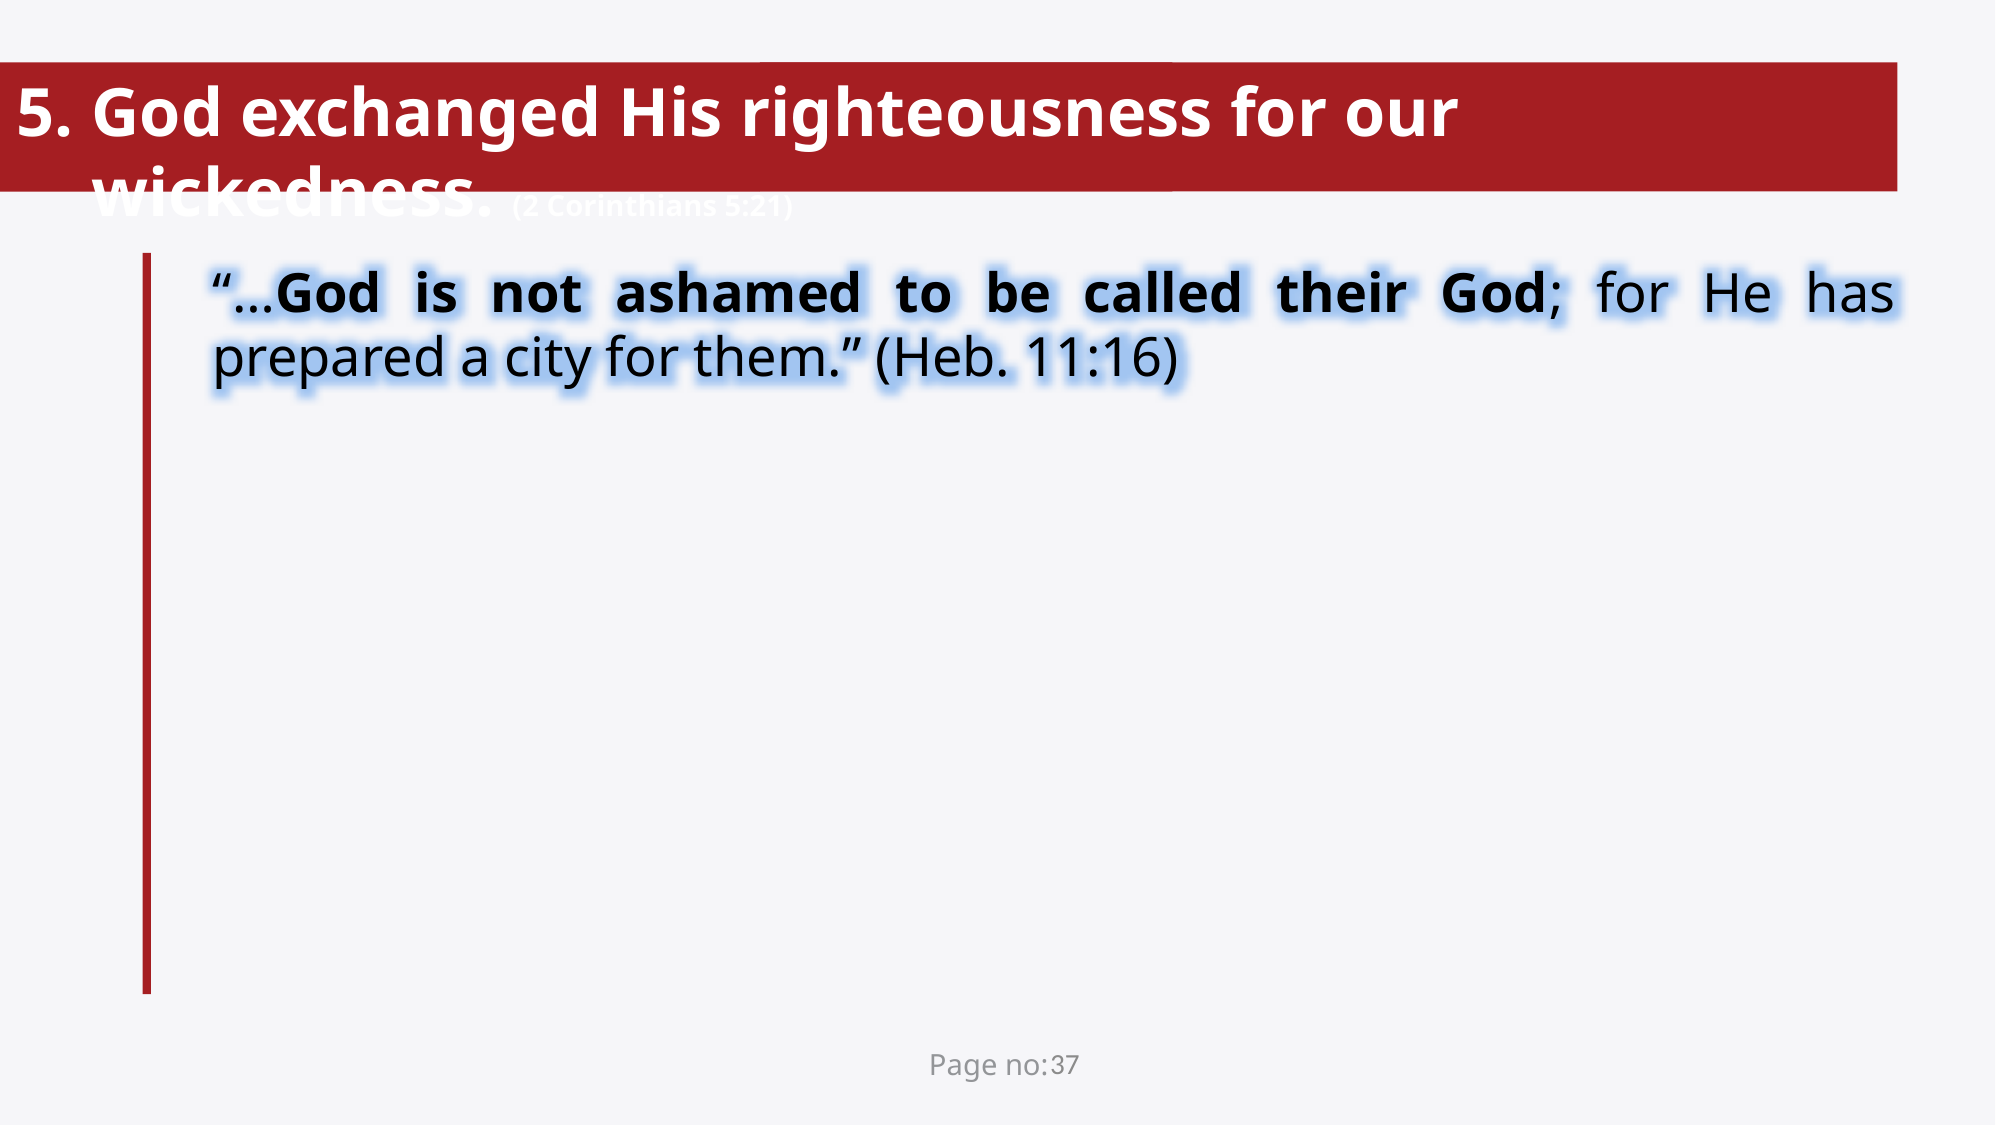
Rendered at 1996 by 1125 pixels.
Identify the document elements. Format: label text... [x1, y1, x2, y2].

text_box “…God is not ashamed to be called their God; for He has prepared a city for them.” (Heb. 11:16) [198, 250, 1911, 396]
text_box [1, 62, 1898, 194]
